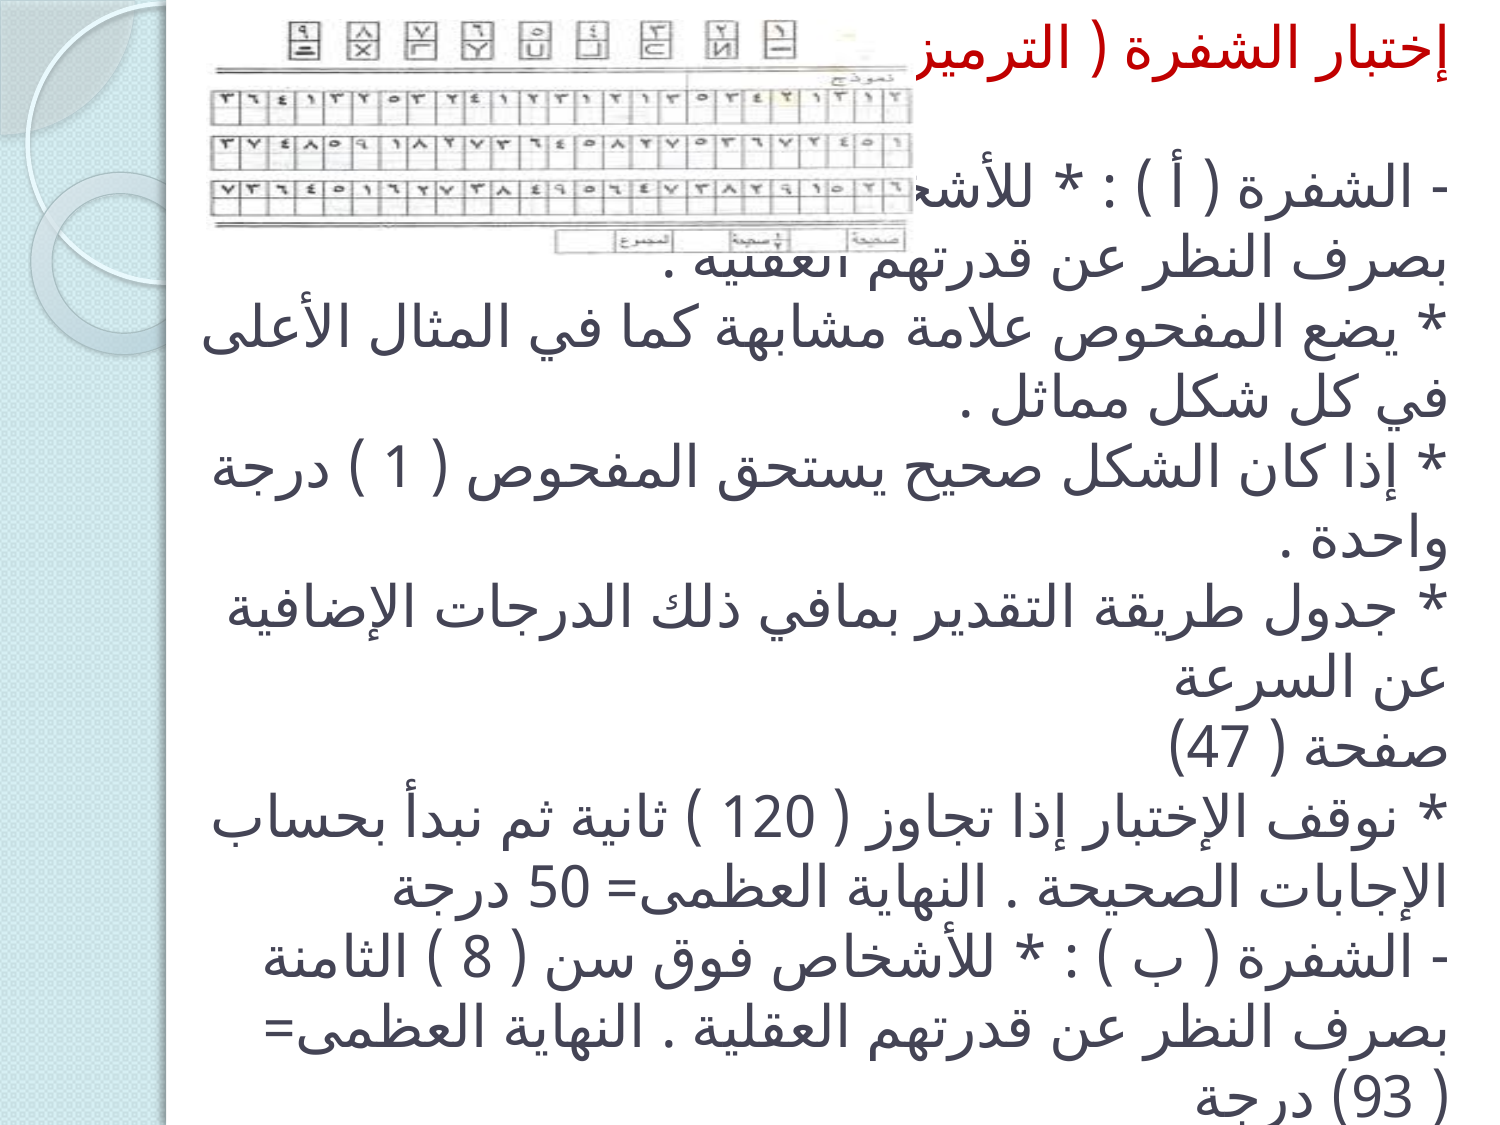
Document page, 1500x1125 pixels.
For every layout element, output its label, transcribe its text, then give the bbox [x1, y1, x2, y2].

picture [206, 18, 916, 256]
title إختبار الشفرة ( الترميز): - الشفرة ( أ ) : * للأشخاص دون سن الثامنة ( 8 ) بصرف النظر عن قدرتهم العقلية . * يضع المفحوص علامة مشابهة كما في المثال الأعلى في كل شكل مماثل . * إذا كان الشكل صحيح يستحق المفحوص ( 1 ) درجة واحدة . * جدول طريقة التقدير بمافي ذلك الدرجات الإضافية عن السرعة صفحة ( 47) * نوقف الإختبار إذا تجاوز ( 120 ) ثانية ثم نبدأ بحساب الإجابات الصحيحة . النهاية العظمى= 50 درجة - الشفرة ( ب ) : * للأشخاص فوق سن ( 8 ) الثامنة بصرف النظر عن قدرتهم العقلية . النهاية العظمى= ( 93) درجة [171, 45, 1466, 1094]
